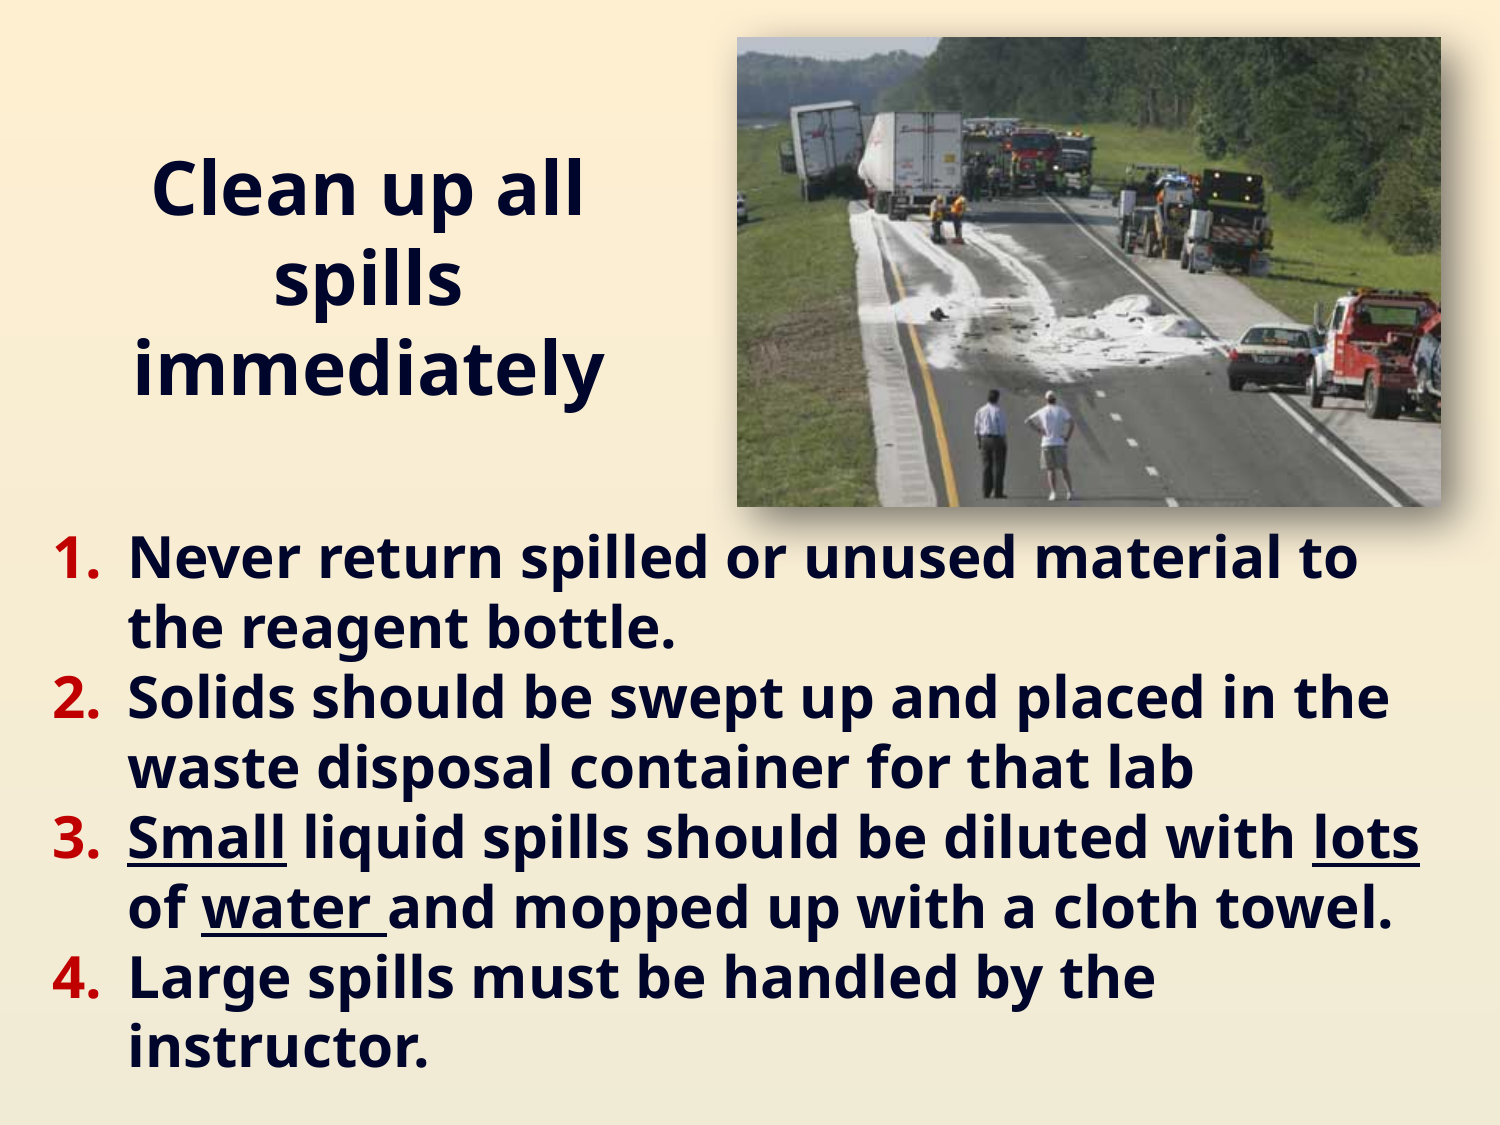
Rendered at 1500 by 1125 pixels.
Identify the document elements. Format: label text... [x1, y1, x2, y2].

picture [737, 37, 1441, 507]
text_box Never return spilled or unused material to the reagent bottle. Solids should be swept up and placed in the waste disposal container for that lab Small liquid spills should be diluted with lots of water and mopped up with a cloth towel. Large spills must be handled by the instructor. [37, 512, 1450, 1087]
title Clean up all spills immediately [37, 49, 701, 501]
